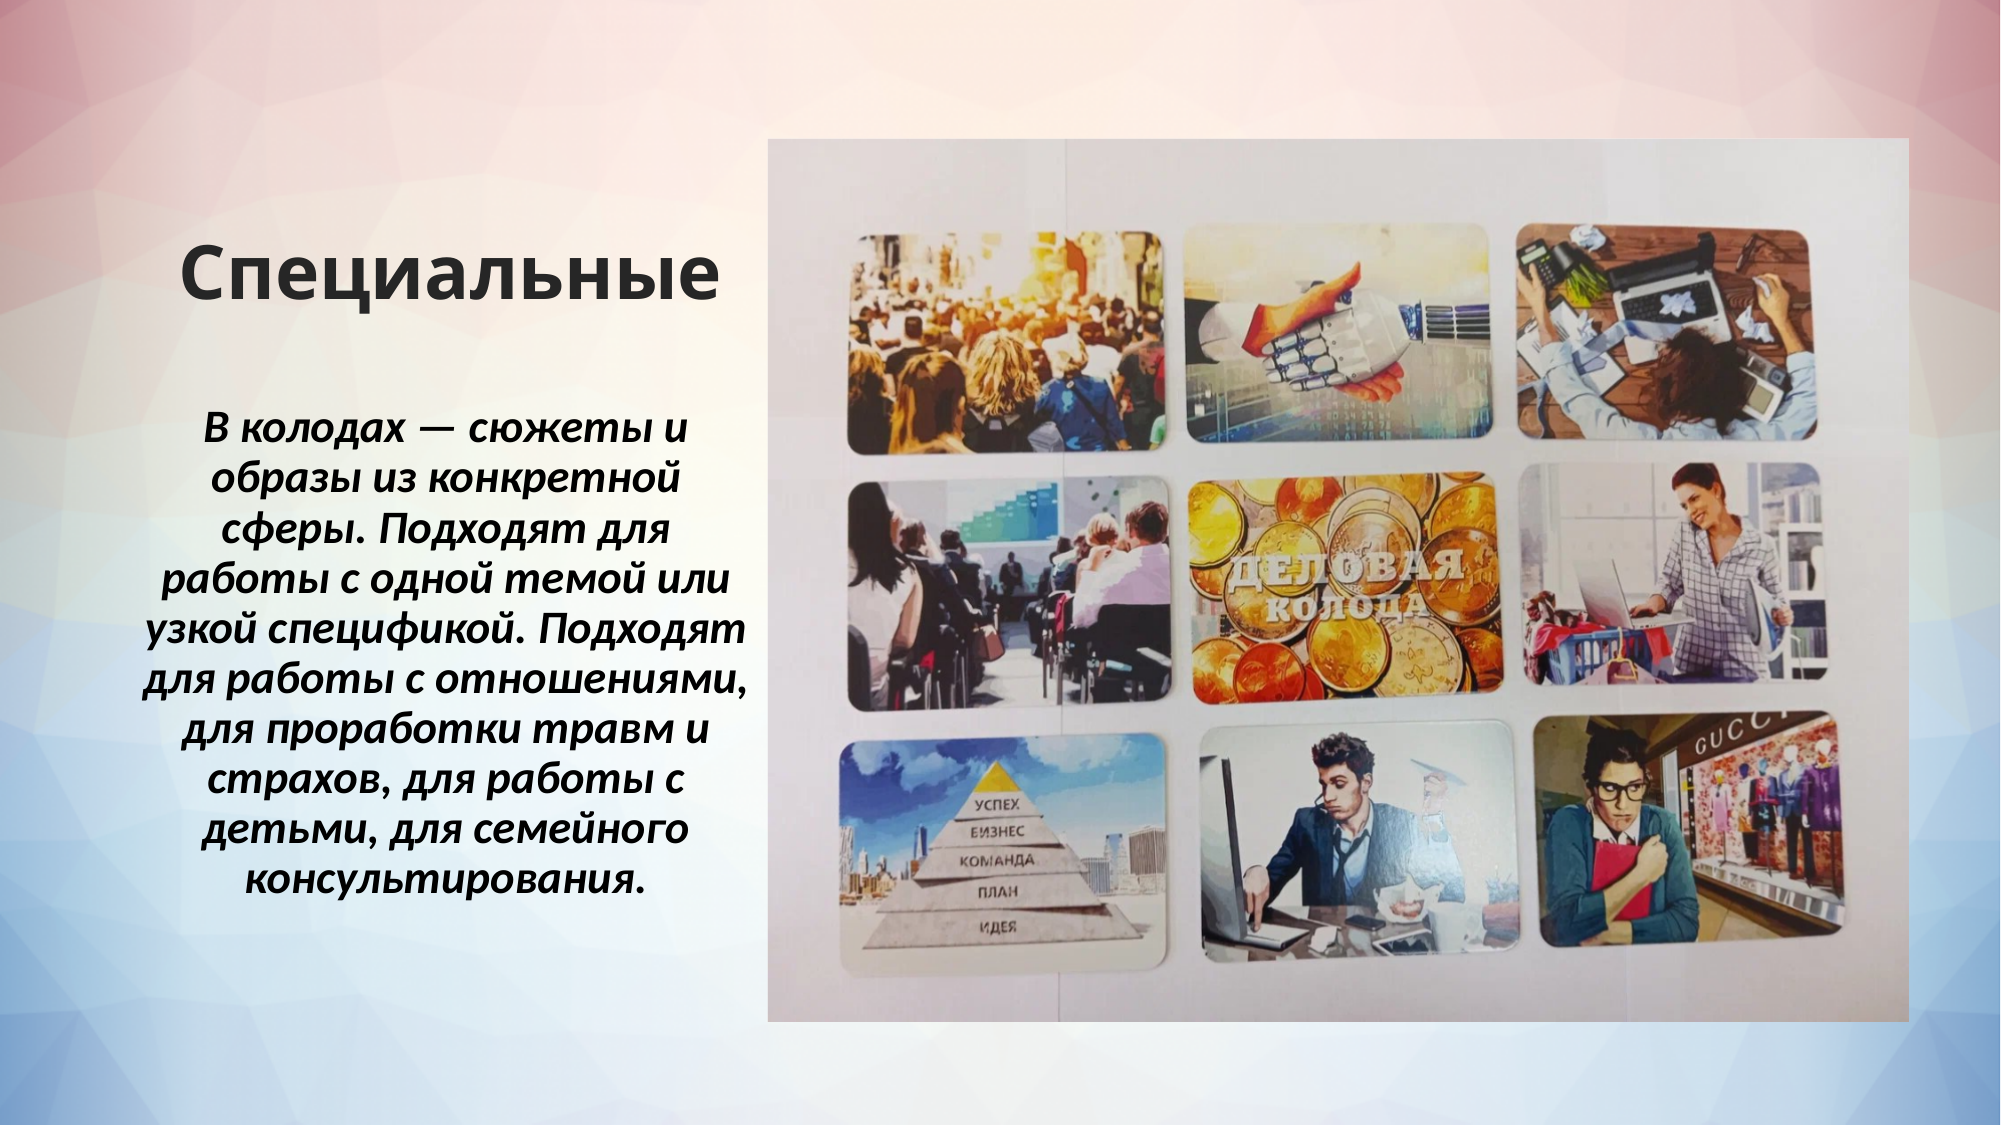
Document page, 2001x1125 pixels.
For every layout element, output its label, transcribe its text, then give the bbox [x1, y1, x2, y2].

picture [0, 0, 2001, 1125]
list В колодах — сюжеты и образы из конкретной сферы. Подходят для работы с одной темой или узкой спецификой. Подходят для работы с отношениями, для проработки травм и страхов, для работы с детьми, для семейного консультирования. [124, 395, 767, 952]
title Специальные [137, 75, 783, 395]
